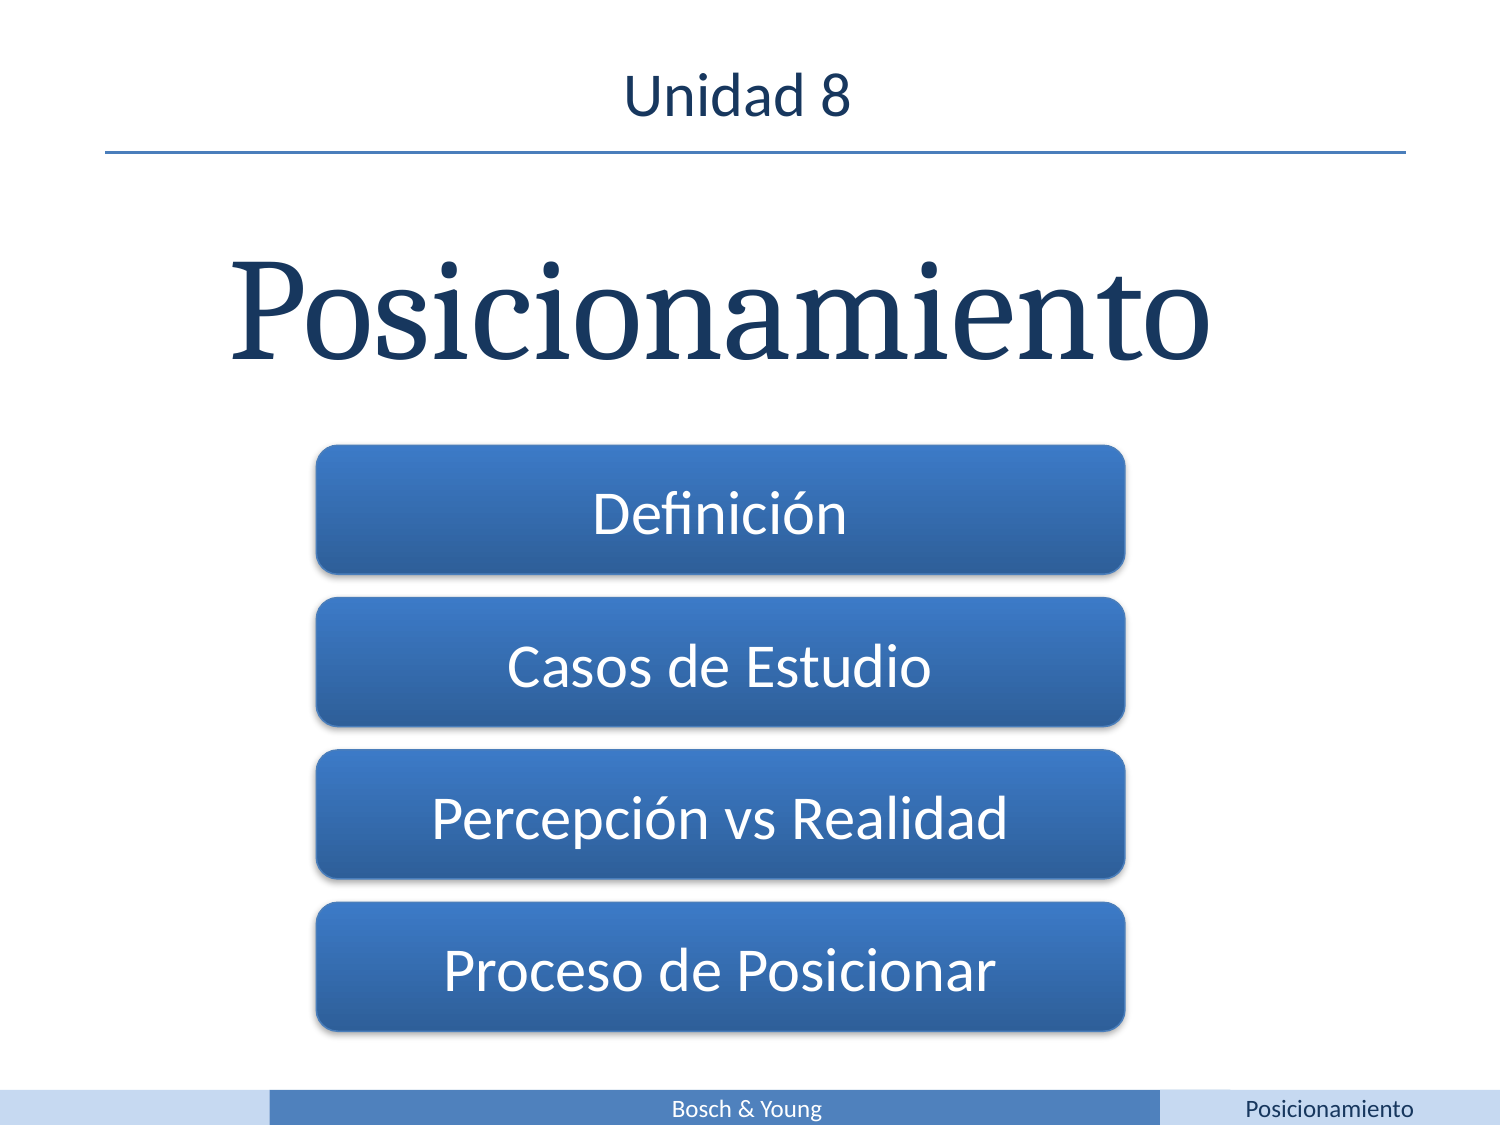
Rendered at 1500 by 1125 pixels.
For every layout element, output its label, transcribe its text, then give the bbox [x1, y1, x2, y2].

text_box Definición [315, 444, 1126, 576]
text_box Casos de Estudio [315, 596, 1126, 728]
text_box Percepción vs Realidad [315, 749, 1126, 880]
text_box Proceso de Posicionar [315, 901, 1126, 1033]
text_box Posicionamiento [70, 206, 1372, 397]
text_box Unidad 8 [457, 46, 1020, 137]
text_box Posicionamiento [1158, 1088, 1500, 1125]
text_box Bosch & Young [272, 1088, 1158, 1125]
text_box [0, 1088, 272, 1125]
